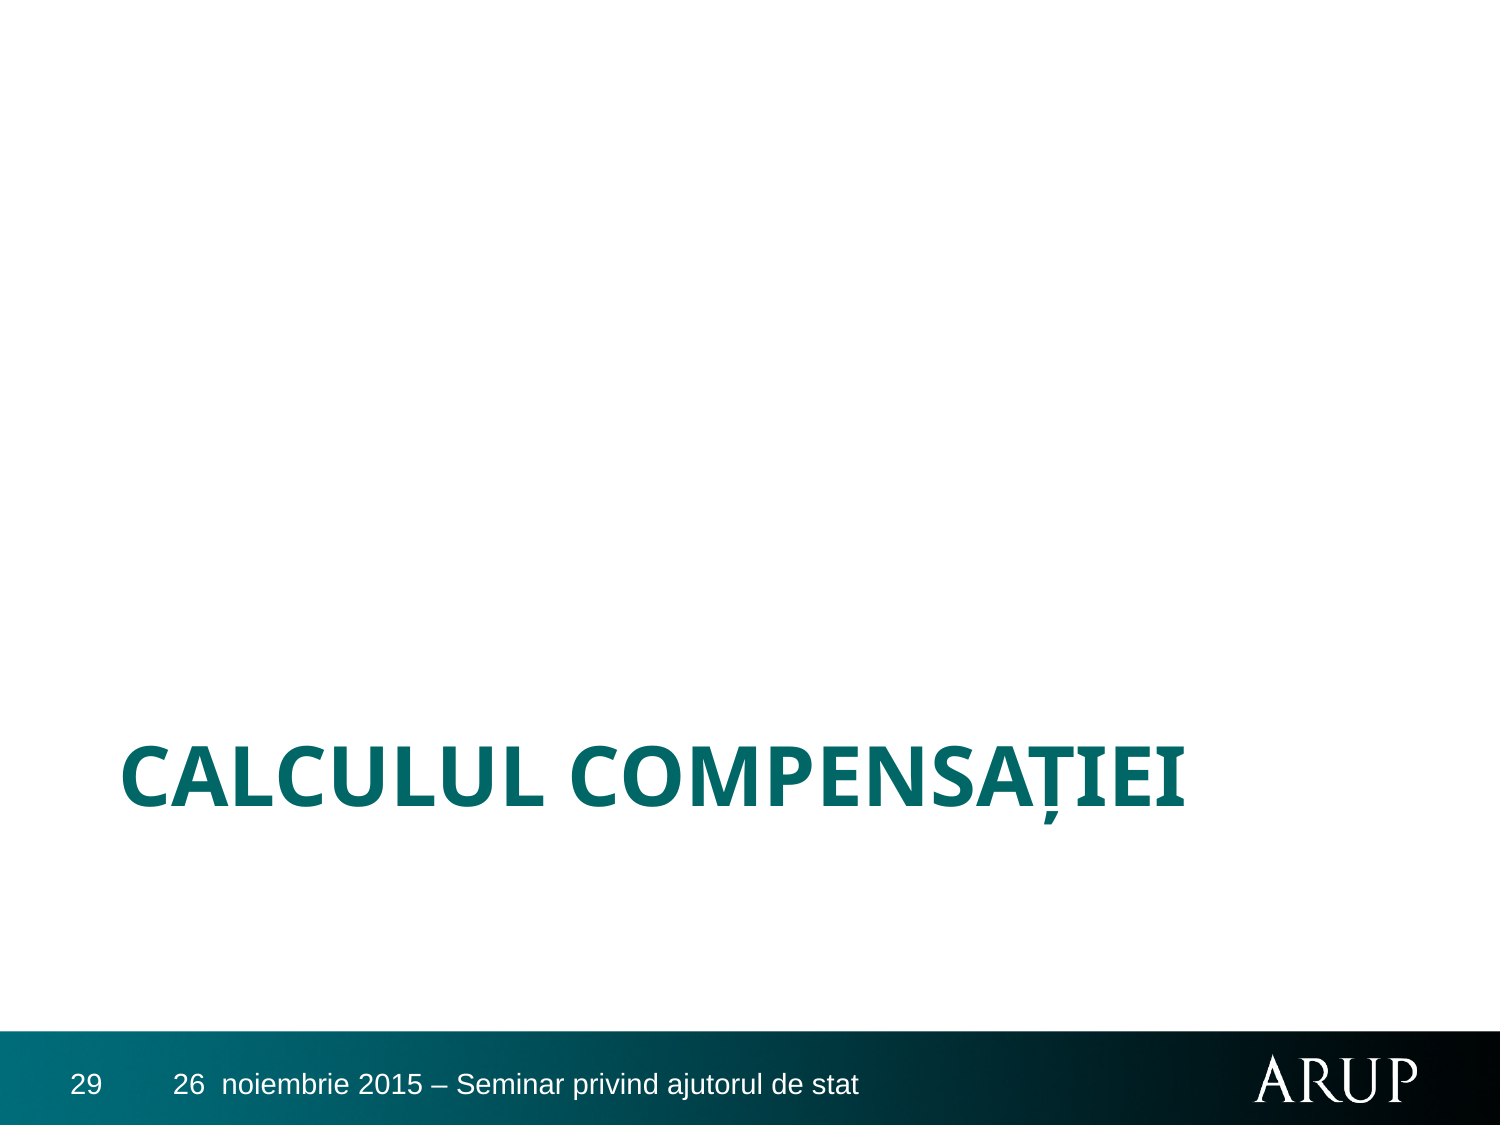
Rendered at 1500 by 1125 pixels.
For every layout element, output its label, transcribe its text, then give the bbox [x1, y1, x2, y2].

footer 26 noiembrie 2015 – Seminar privind ajutorul de stat [158, 1057, 1199, 1118]
slide_number 29 [55, 1057, 158, 1118]
title CALCULUL COMPENSAŢIEI [118, 722, 1394, 824]
picture [0, 1030, 1500, 1125]
